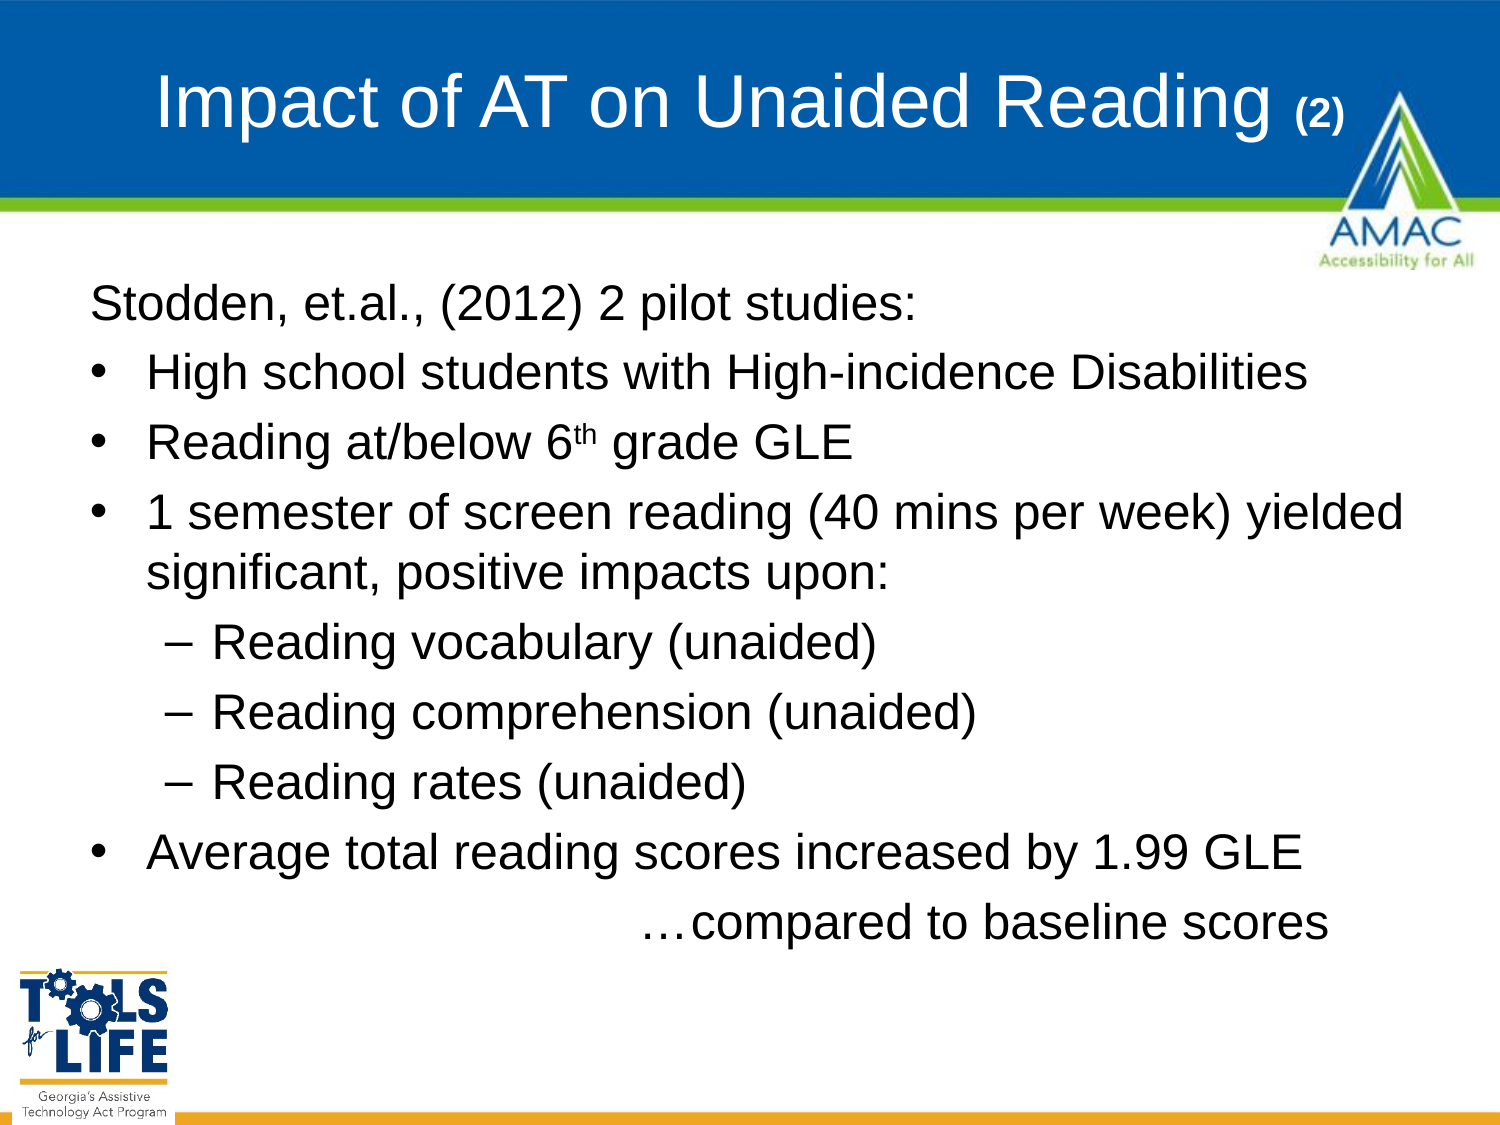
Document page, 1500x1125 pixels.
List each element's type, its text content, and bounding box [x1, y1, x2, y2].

picture [0, 0, 1500, 270]
title Impact of AT on Unaided Reading (2) [75, 45, 1425, 175]
picture [12, 962, 175, 1125]
list Stodden, et.al., (2012) 2 pilot studies: High school students with High-incidence Disabilities Reading at/below 6th grade GLE 1 semester of screen reading (40 mins per week) yielded significant, positive impacts upon: Reading vocabulary (unaided) Reading comprehension (unaided) Reading rates (unaided) Average total reading scores increased by 1.99 GLE …compared to baseline scores [75, 262, 1425, 1005]
